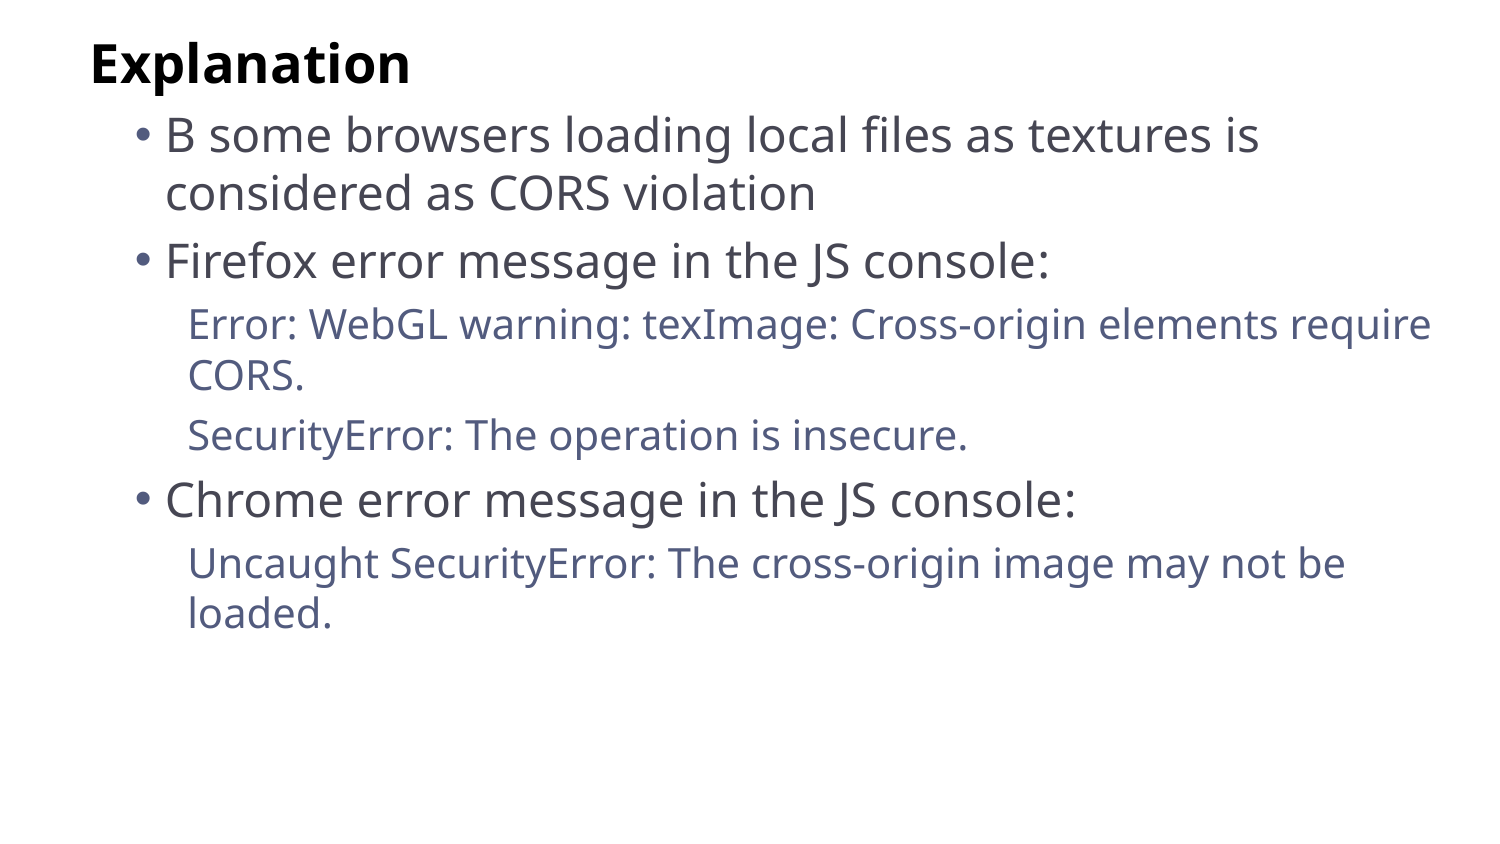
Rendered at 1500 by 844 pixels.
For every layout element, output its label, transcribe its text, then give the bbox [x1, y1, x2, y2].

list Explanation В some browsers loading local files as textures is considered as CORS violation Firefox error message in the JS console: Error: WebGL warning: texImage: Cross-origin elements require CORS. SecurityError: The operation is insecure. Chrome error message in the JS console: Uncaught SecurityError: The cross-origin image may not be loaded. [75, 21, 1475, 835]
